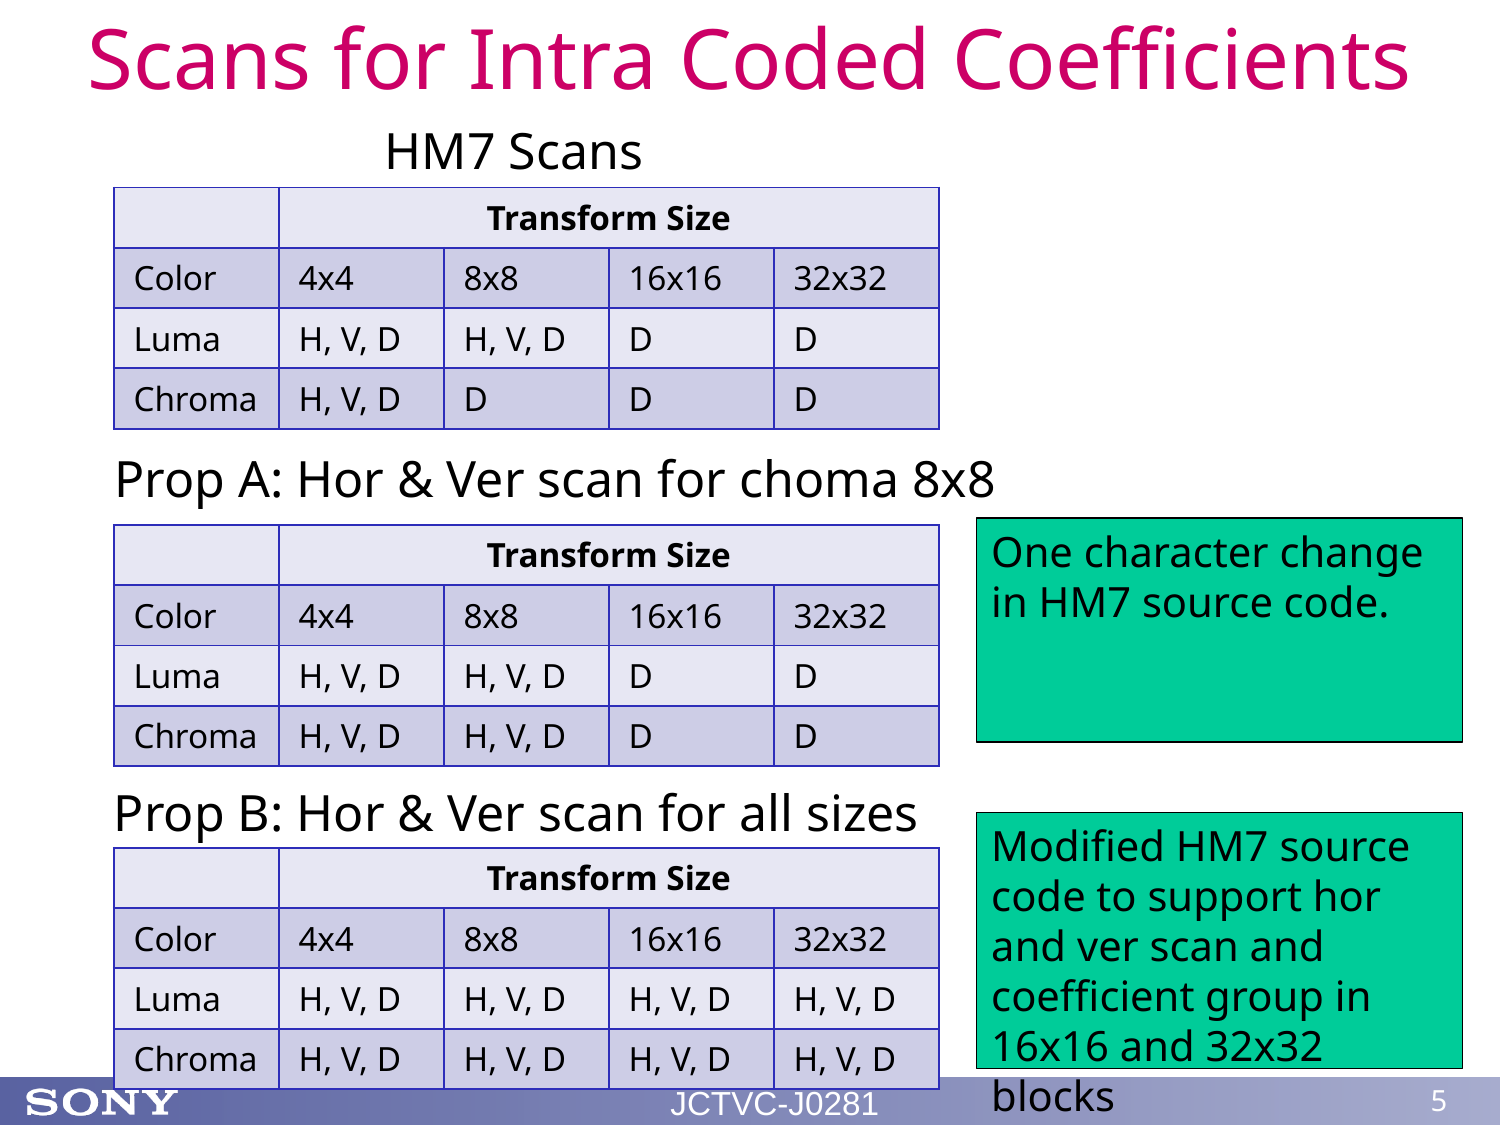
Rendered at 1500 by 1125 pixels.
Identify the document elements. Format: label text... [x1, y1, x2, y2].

table_cell H, V, D [775, 1030, 938, 1074]
table_cell Chroma [115, 369, 278, 428]
table_cell 16x16 [610, 249, 773, 307]
table_cell Luma [115, 309, 278, 367]
table_header [115, 188, 278, 247]
table_cell D [775, 309, 938, 367]
picture [26, 1088, 178, 1116]
table_cell Color [115, 586, 278, 645]
table_header Transform Size [280, 526, 938, 584]
text_box One character change in HM7 source code. [976, 517, 1463, 743]
text_box Prop A: Hor & Ver scan for choma 8x8 [99, 439, 1011, 515]
table_header Transform Size [280, 188, 938, 247]
table_cell Luma [115, 646, 278, 705]
footer JCTVC-J0281 [537, 1074, 1013, 1125]
table_cell H, V, D [280, 646, 443, 705]
text_box HM7 Scans [370, 112, 659, 188]
table_cell H, V, D [445, 969, 608, 1028]
title Scans for Intra Coded Coefficients [0, 0, 1500, 115]
table_header Transform Size [280, 849, 938, 907]
table_cell H, V, D [280, 369, 443, 428]
table_cell Color [115, 249, 278, 307]
table_cell H, V, D [445, 309, 608, 367]
table_cell H, V, D [445, 707, 608, 765]
table_cell 8x8 [445, 909, 608, 967]
table_cell H, V, D [445, 646, 608, 705]
table_cell H, V, D [280, 969, 443, 1028]
table_cell 32x32 [775, 586, 938, 645]
table_cell 16x16 [610, 586, 773, 645]
text_box Modified HM7 source code to support hor and ver scan and coefficient group in 16x16 and 32x32 blocks [976, 812, 1463, 1069]
table_cell 8x8 [445, 249, 608, 307]
table_cell 32x32 [775, 909, 938, 967]
table_cell H, V, D [610, 1030, 773, 1074]
table_cell H, V, D [280, 309, 443, 367]
table_cell D [775, 707, 938, 765]
table_cell D [610, 309, 773, 367]
table_cell 16x16 [610, 909, 773, 967]
table_cell 4x4 [280, 909, 443, 967]
table_cell Chroma [115, 707, 278, 765]
table_cell 8x8 [445, 586, 608, 645]
table_cell Luma [115, 969, 278, 1028]
text_box Prop B: Hor & Ver scan for all sizes [99, 774, 935, 850]
table_cell H, V, D [280, 1030, 443, 1088]
table_header [115, 850, 278, 907]
table_cell H, V, D [775, 969, 938, 1028]
table_cell Chroma [115, 1030, 278, 1088]
table_cell 4x4 [280, 586, 443, 645]
table_cell H, V, D [610, 969, 773, 1028]
table_header [115, 526, 278, 584]
table_cell 4x4 [280, 249, 443, 307]
table_cell D [775, 646, 938, 705]
table_cell H, V, D [280, 707, 443, 765]
table_cell D [610, 707, 773, 765]
slide_number 5 [1149, 1074, 1463, 1125]
table_cell Color [115, 909, 278, 967]
table_cell 32x32 [775, 249, 938, 307]
table_cell H, V, D [445, 1030, 608, 1088]
table_cell D [775, 369, 938, 428]
table_cell D [610, 646, 773, 705]
table_cell D [610, 369, 773, 428]
table_cell D [445, 369, 608, 428]
